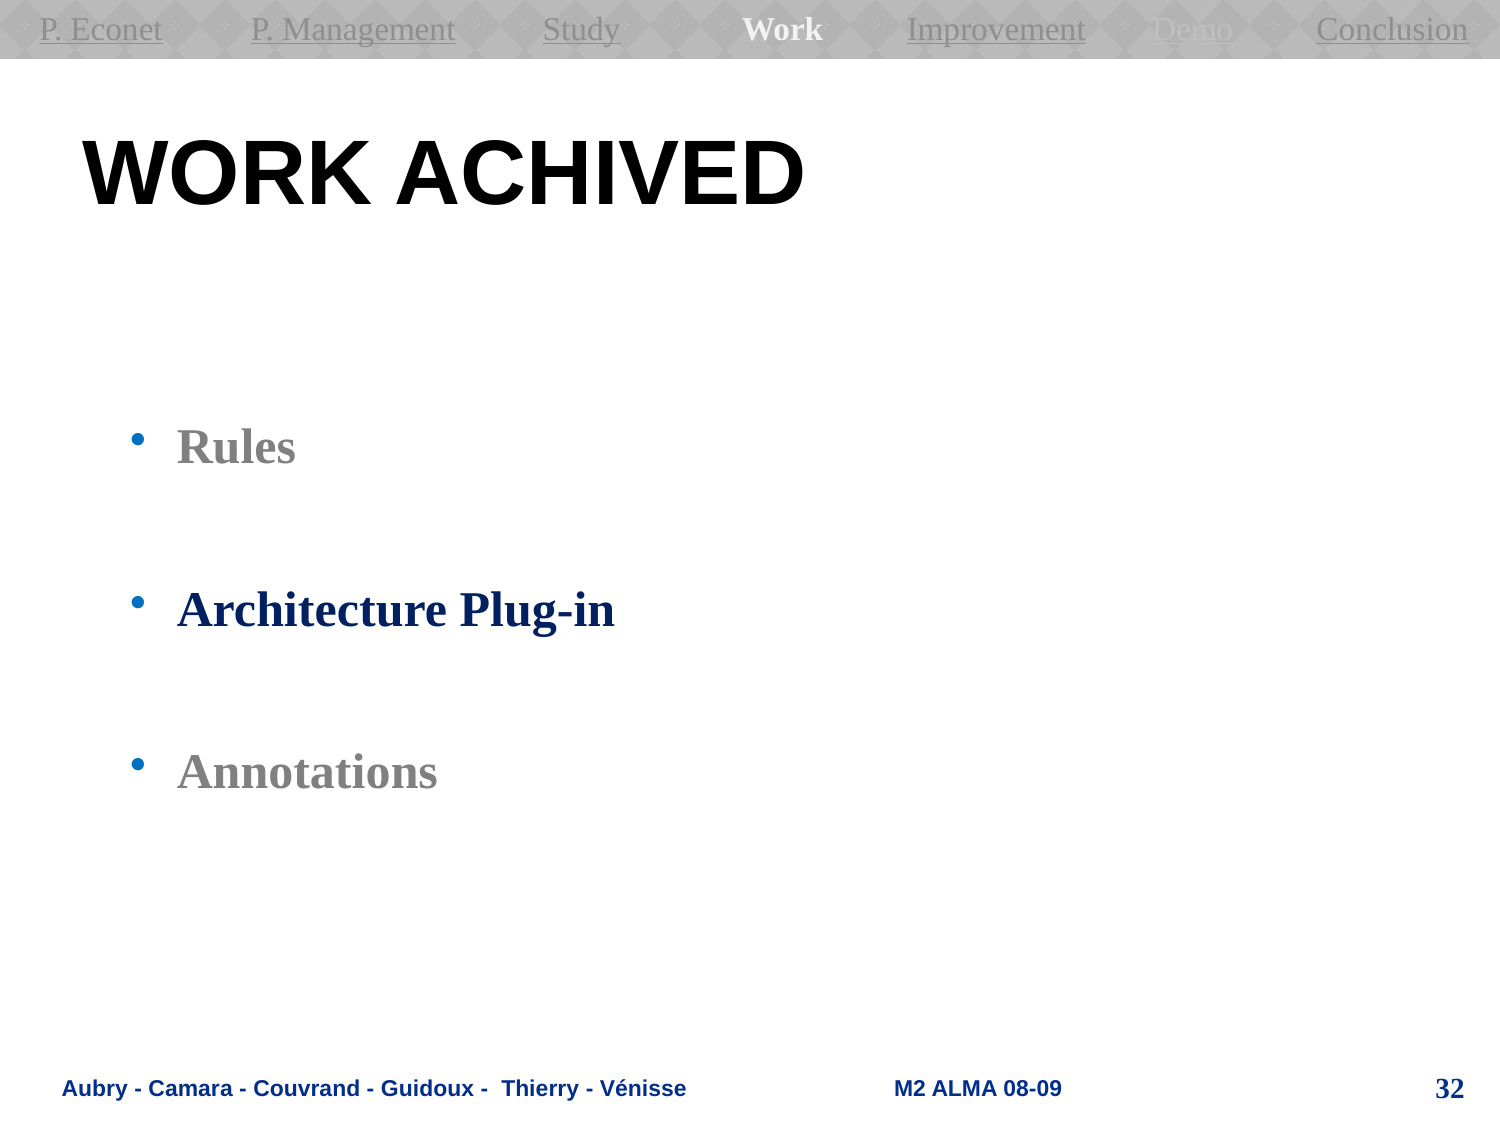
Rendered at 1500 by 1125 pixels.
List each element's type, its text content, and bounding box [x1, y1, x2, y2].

title Work achived [75, 105, 1263, 223]
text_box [22, 0, 1486, 56]
slide_number 32 [1368, 1066, 1465, 1104]
footer Aubry - Camara - Couvrand - Guidoux - Thierry - Vénisse M2 ALMA 08-09 [46, 1066, 1231, 1102]
list Rules Architecture Plug-in Annotations [117, 316, 1090, 997]
